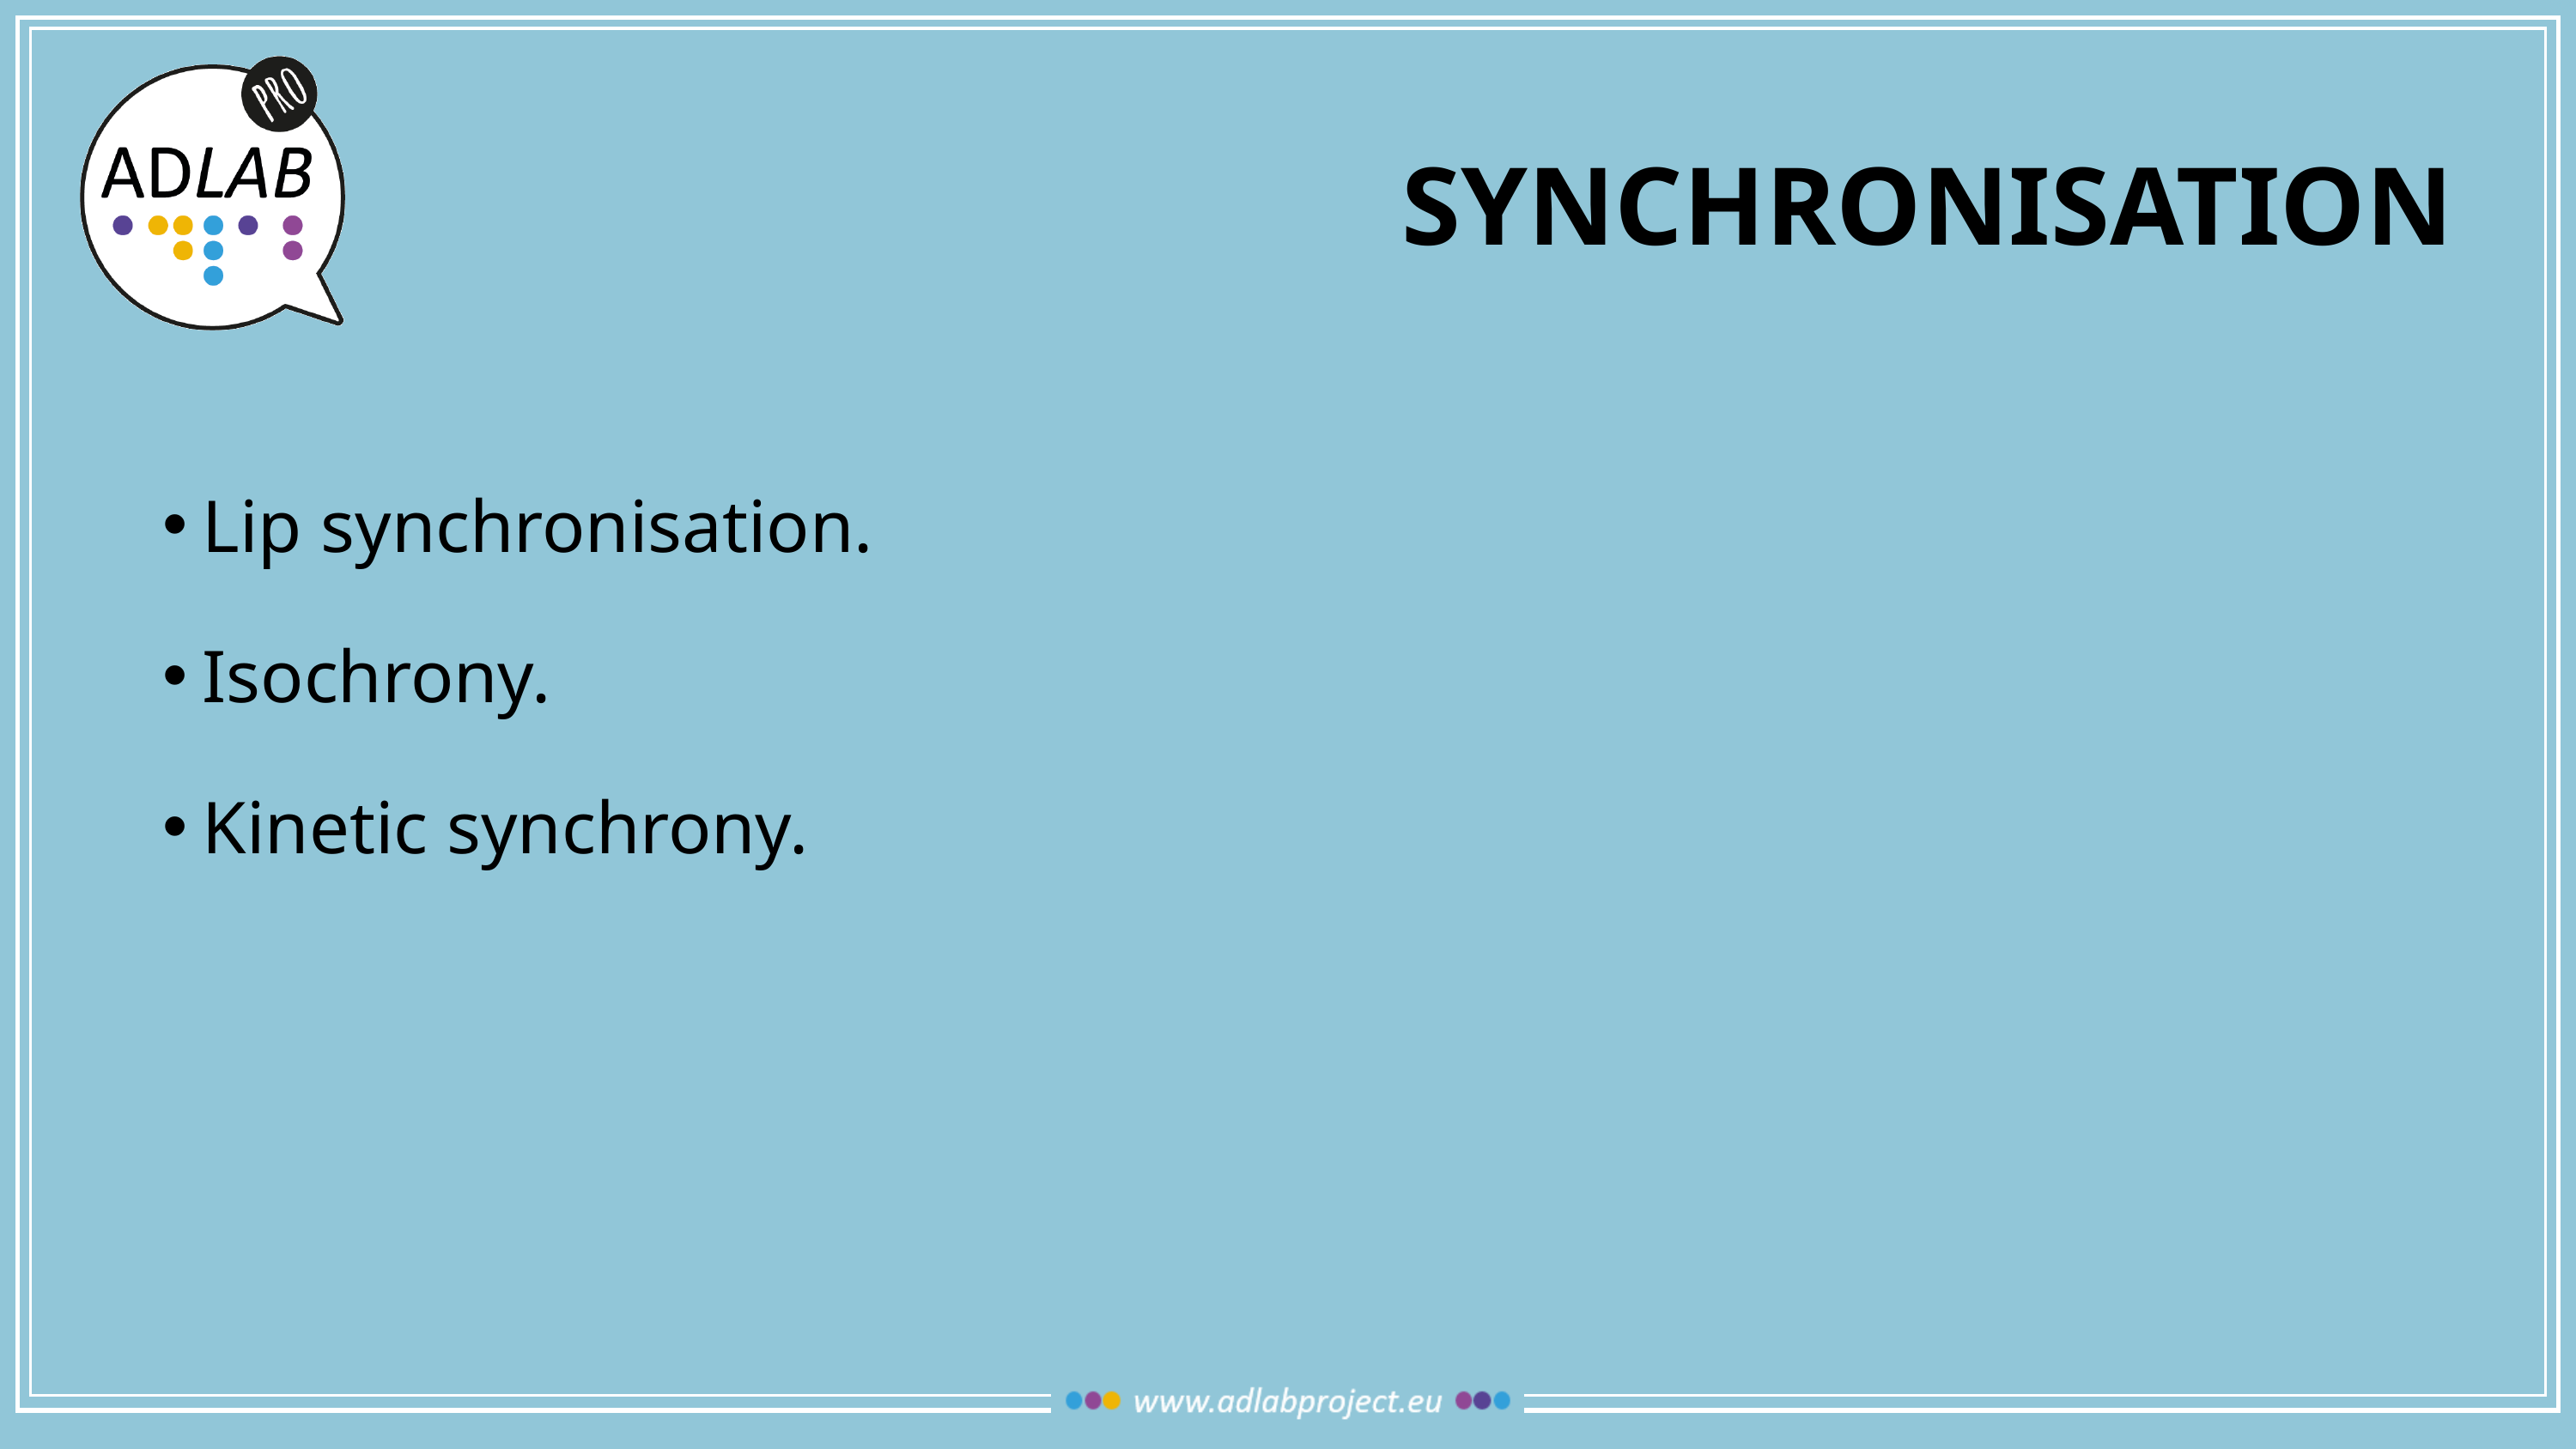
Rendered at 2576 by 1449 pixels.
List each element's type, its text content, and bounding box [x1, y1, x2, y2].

list Lip synchronisation. Isochrony. Kinetic synchrony. [150, 431, 2467, 1087]
title SYNCHRONISATION [384, 70, 2467, 351]
picture [72, 49, 353, 330]
picture [1051, 1378, 1524, 1429]
